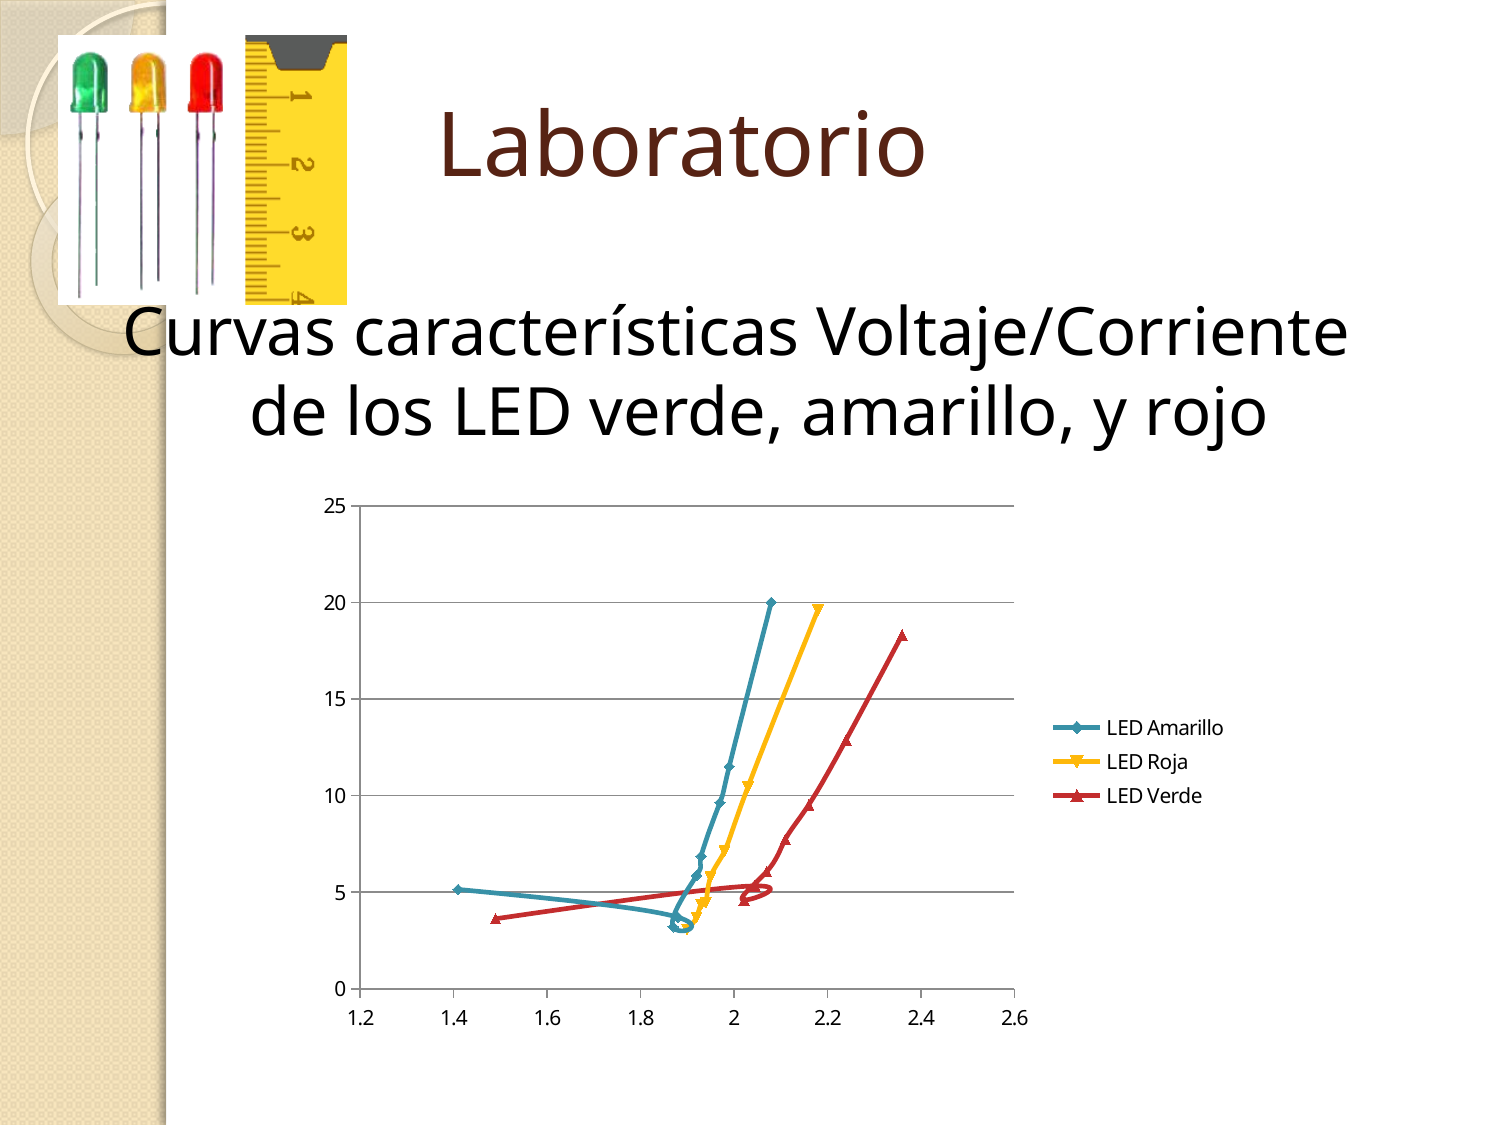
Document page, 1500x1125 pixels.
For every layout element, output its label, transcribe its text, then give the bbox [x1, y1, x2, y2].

chart [304, 480, 1244, 1044]
picture [58, 34, 347, 305]
title Laboratorio [421, 46, 1500, 235]
list Curvas características Voltaje/Corriente de los LED verde, amarillo, y rojo [70, 281, 1391, 500]
